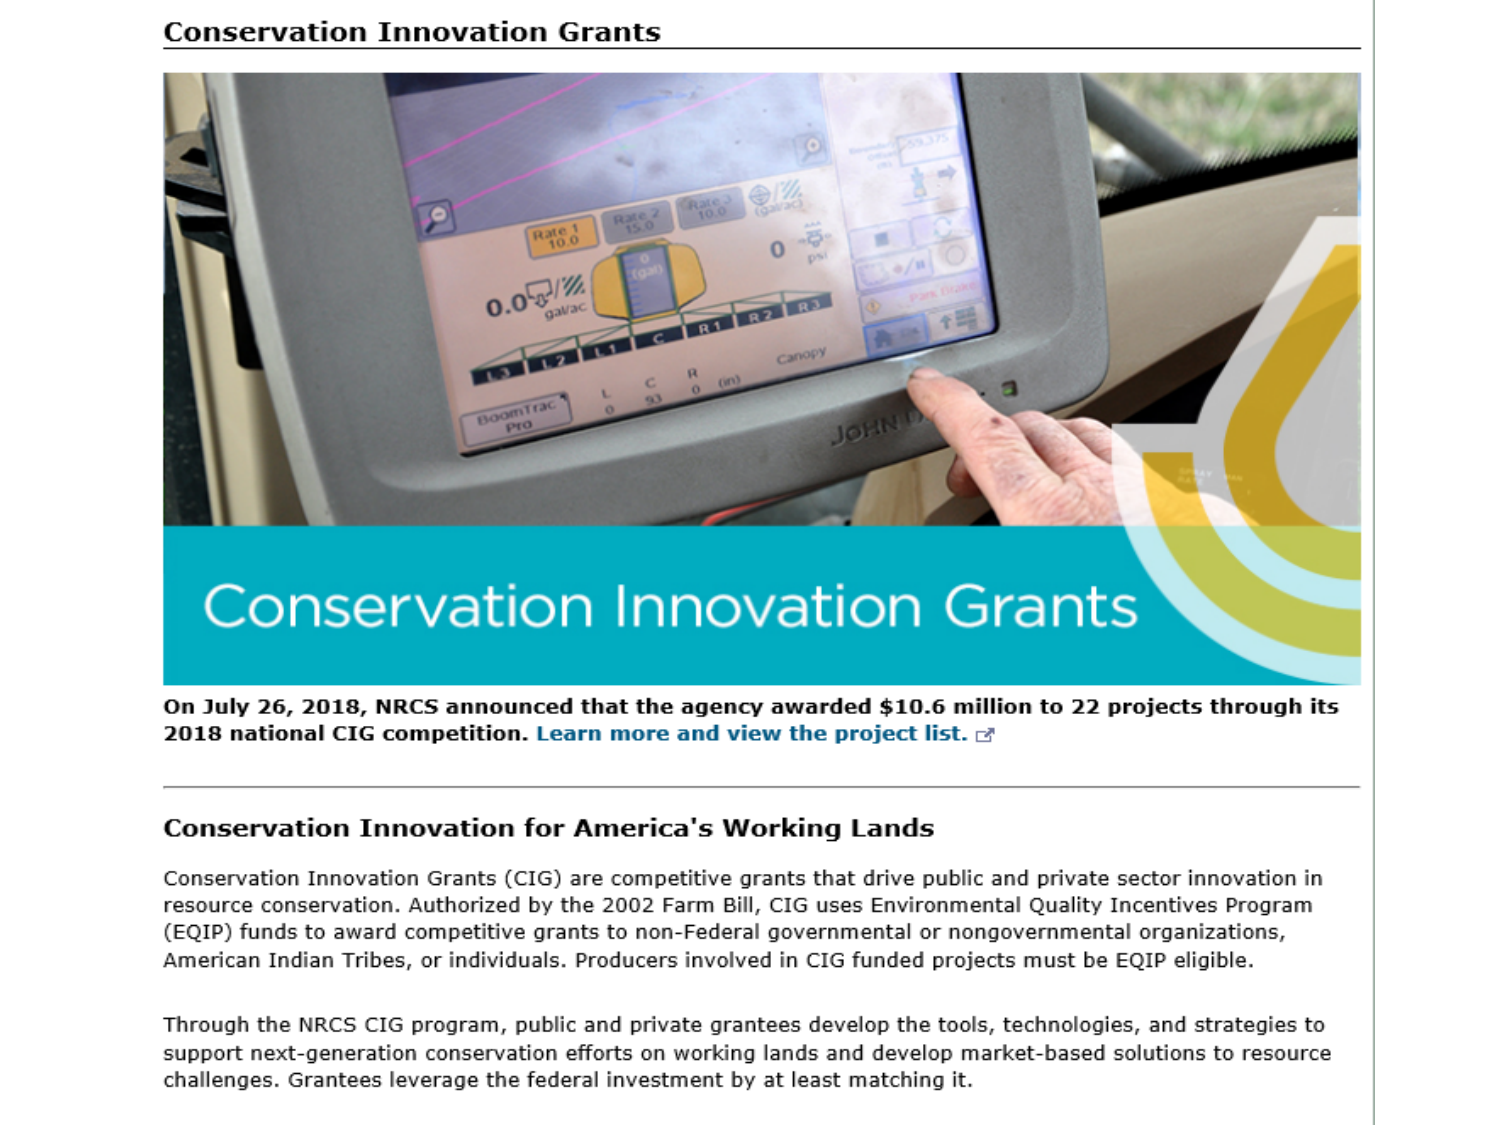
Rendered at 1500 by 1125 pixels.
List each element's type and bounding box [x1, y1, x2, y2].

picture [149, 0, 1375, 1125]
